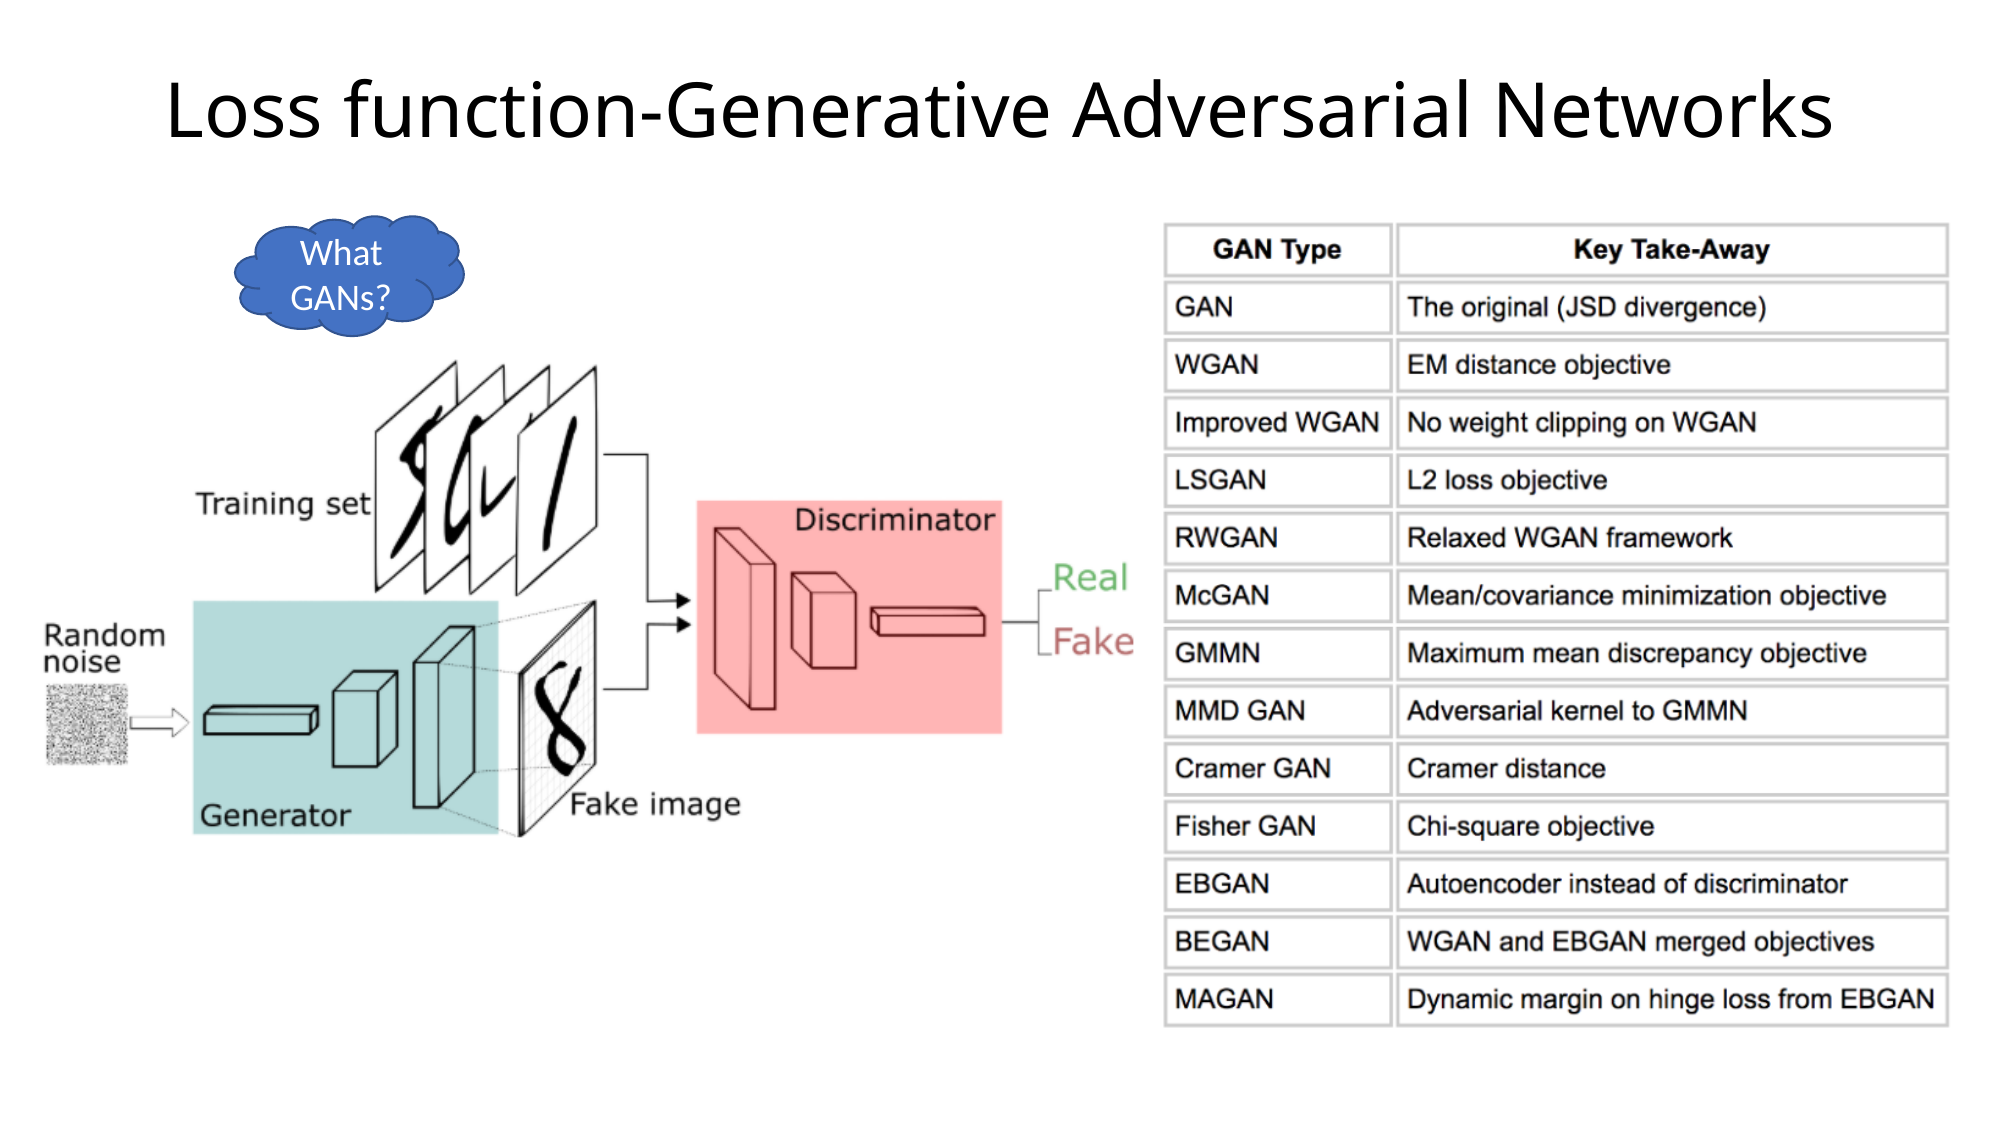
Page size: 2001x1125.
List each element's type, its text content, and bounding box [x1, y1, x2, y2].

picture [0, 357, 1157, 839]
text_box What GANs? [233, 215, 465, 338]
title Loss function-Generative Adversarial Networks [137, 59, 1863, 167]
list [1156, 215, 1953, 1034]
